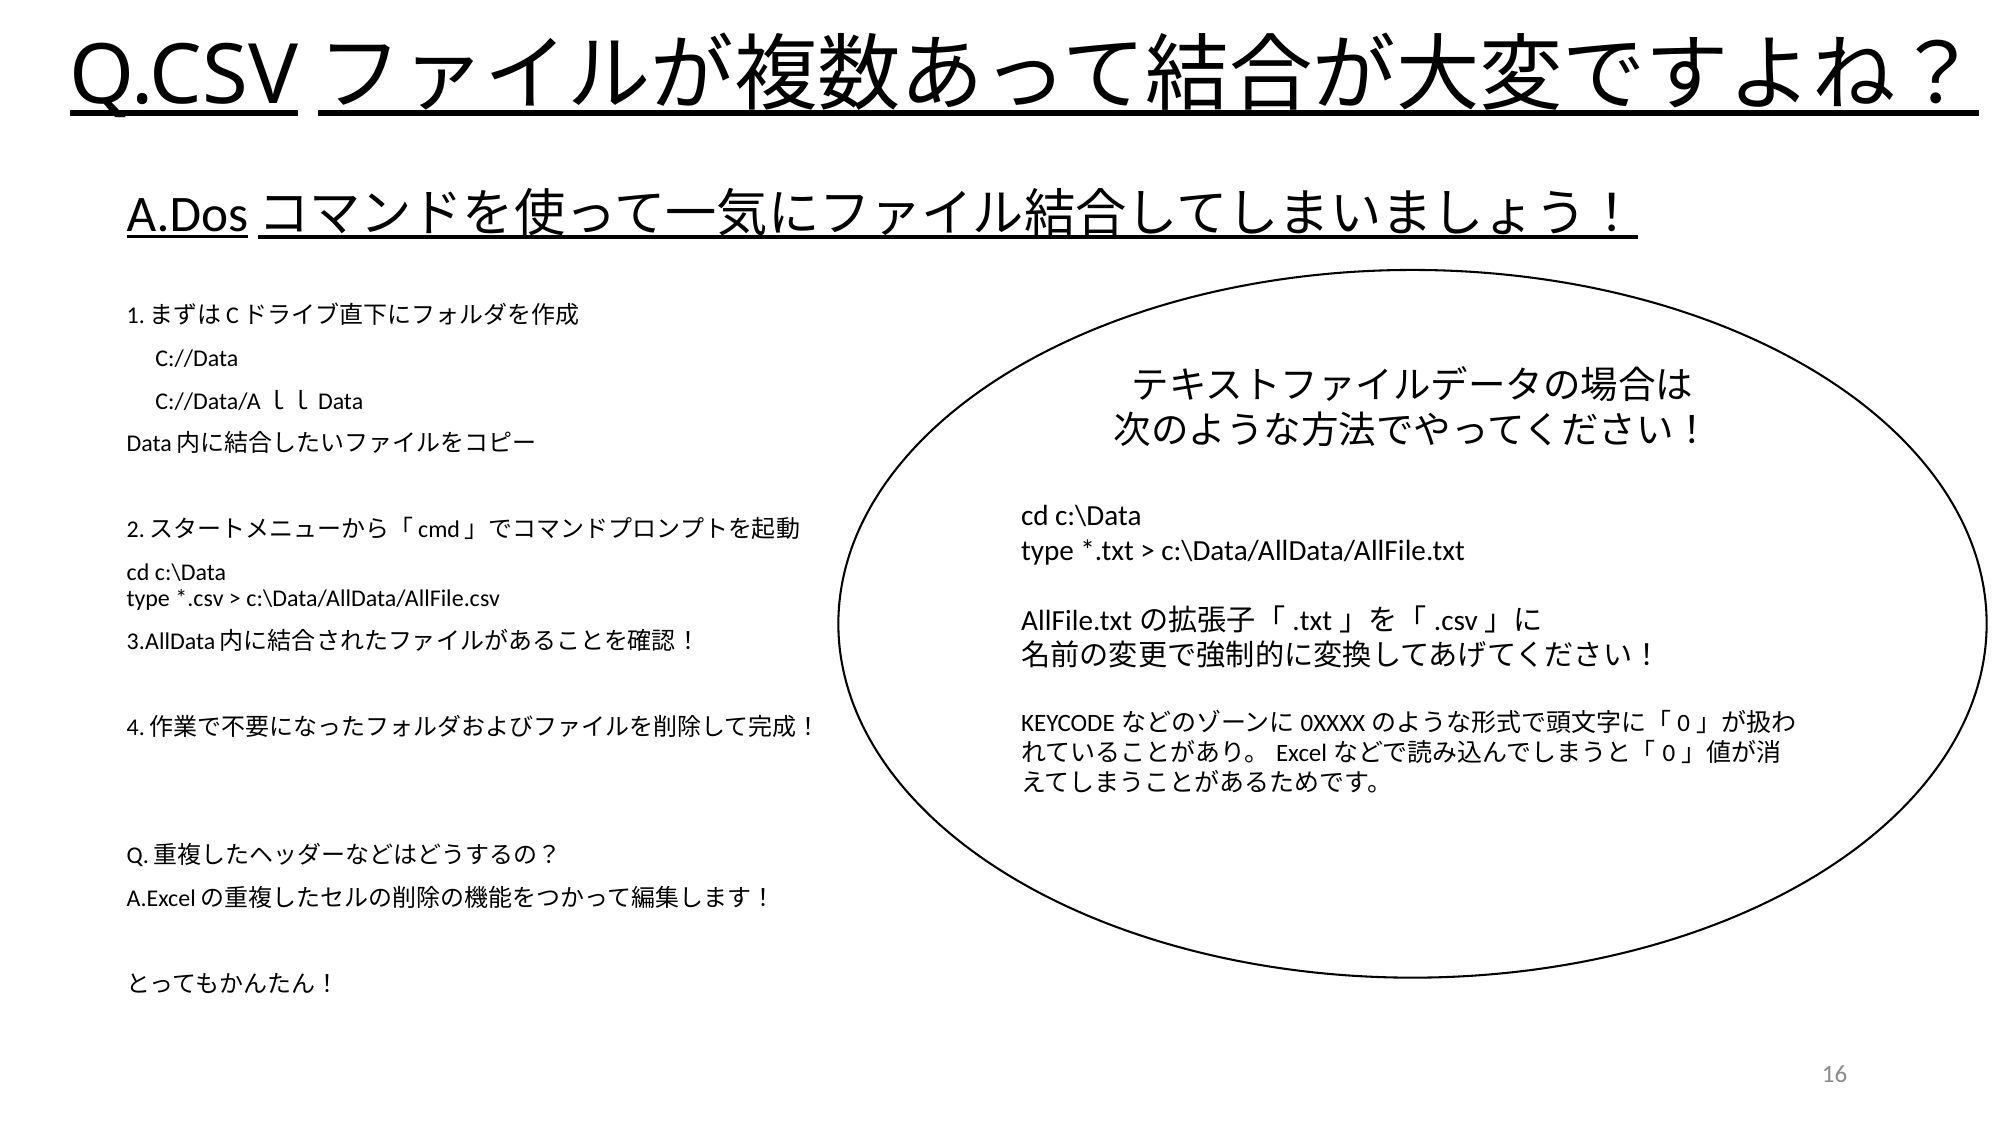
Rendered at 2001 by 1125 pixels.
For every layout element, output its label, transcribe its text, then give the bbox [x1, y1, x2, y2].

text_box テキストファイルデータの場合は 次のような方法でやってください！ cd c:\Data type *.txt > c:\Data/AllData/AllFile.txt AllFile.txtの拡張子「.txt」を「.csv」に 名前の変更で強制的に変換してあげてください！ KEYCODEなどのゾーンに0XXXXのような形式で頭文字に「0」が扱われていることがあり。Excelなどで読み込んでしまうと「0」値が消えてしまうことがあるためです。 [837, 268, 1988, 979]
list A.Dosコマンドを使って一気にファイル結合してしまいましょう！ 1.まずはCドライブ直下にフォルダを作成 C://Data C://Data/AｌｌData Data内に結合したいファイルをコピー 2.スタートメニューから「cmd」でコマンドプロンプトを起動 cd c:\Data type *.csv > c:\Data/AllData/AllFile.csv 3.AllData内に結合されたファイルがあることを確認！ 4.作業で不要になったフォルダおよびファイルを削除して完成！ Q.重複したヘッダーなどはどうするの？ A.Excelの重複したセルの削除の機能をつかって編集します！ とってもかんたん！ [111, 179, 1863, 1014]
slide_number 16 [1412, 1042, 1863, 1103]
title Q.CSVファイルが複数あって結合が大変ですよね？ [54, 39, 2000, 114]
